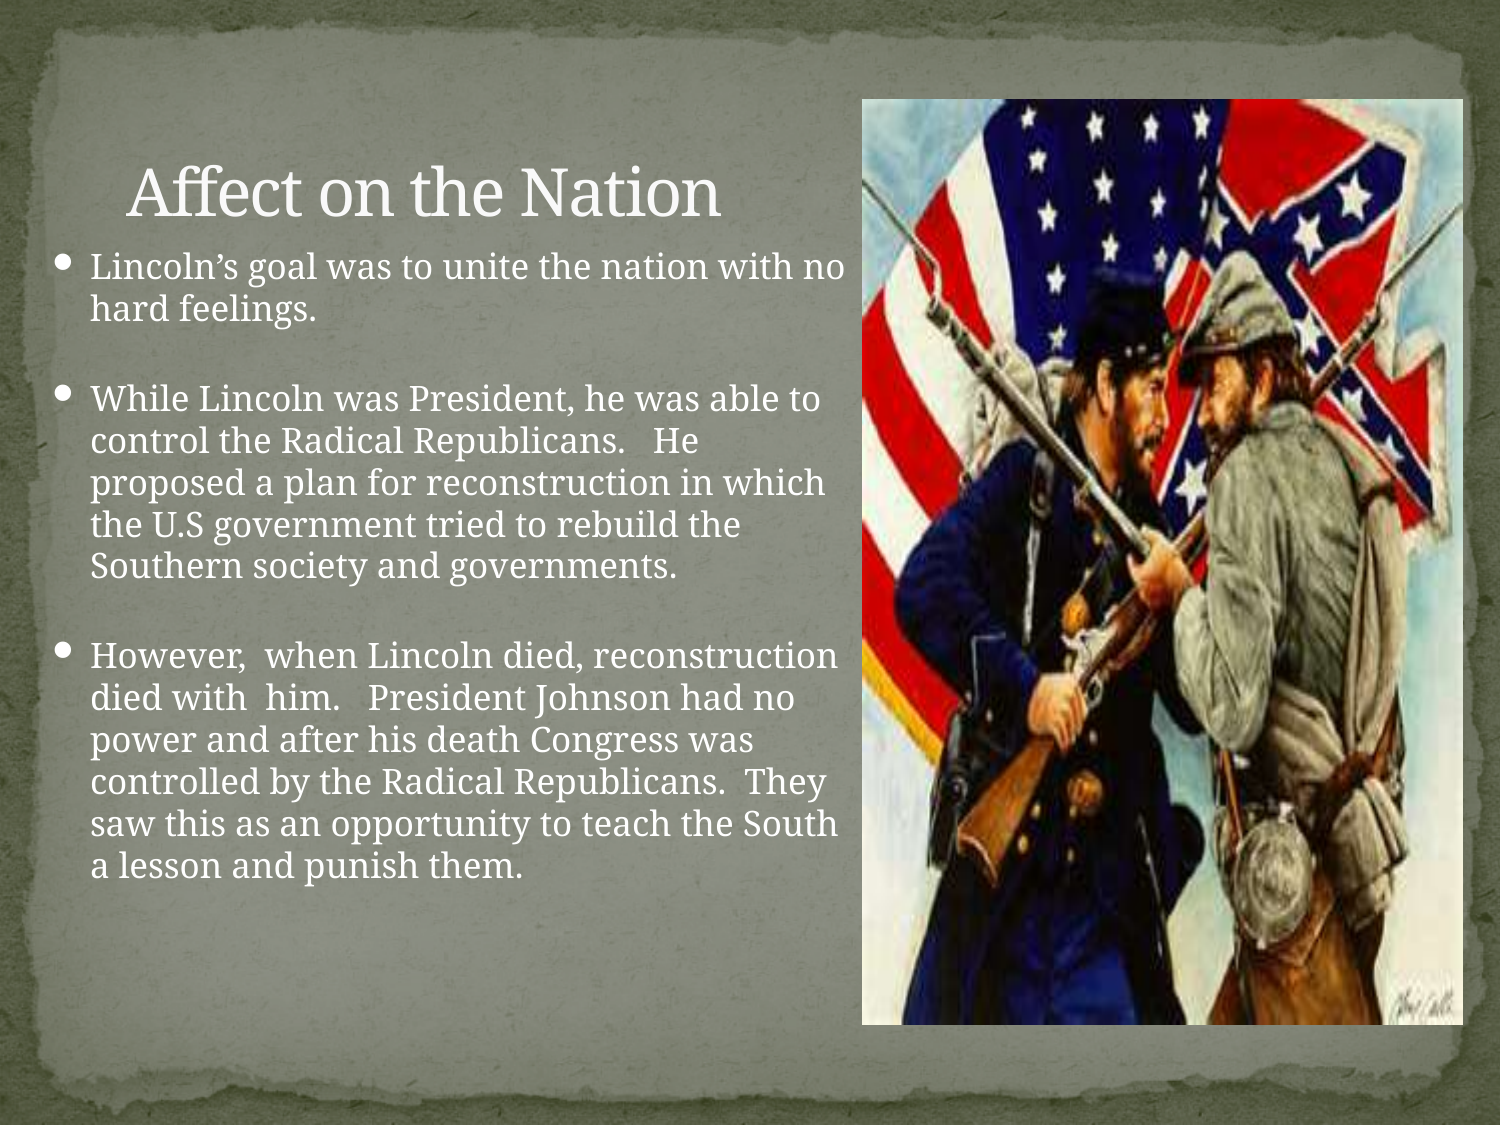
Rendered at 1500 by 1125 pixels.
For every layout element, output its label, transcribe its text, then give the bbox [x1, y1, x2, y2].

list Lincoln’s goal was to unite the nation with no hard feelings. While Lincoln was President, he was able to control the Radical Republicans. He proposed a plan for reconstruction in which the U.S government tried to rebuild the Southern society and governments. However, when Lincoln died, reconstruction died with him. President Johnson had no power and after his death Congress was controlled by the Radical Republicans. They saw this as an opportunity to teach the South a lesson and punish them. [37, 237, 863, 1050]
title Affect on the Nation [87, 99, 763, 238]
picture [862, 99, 1463, 1025]
